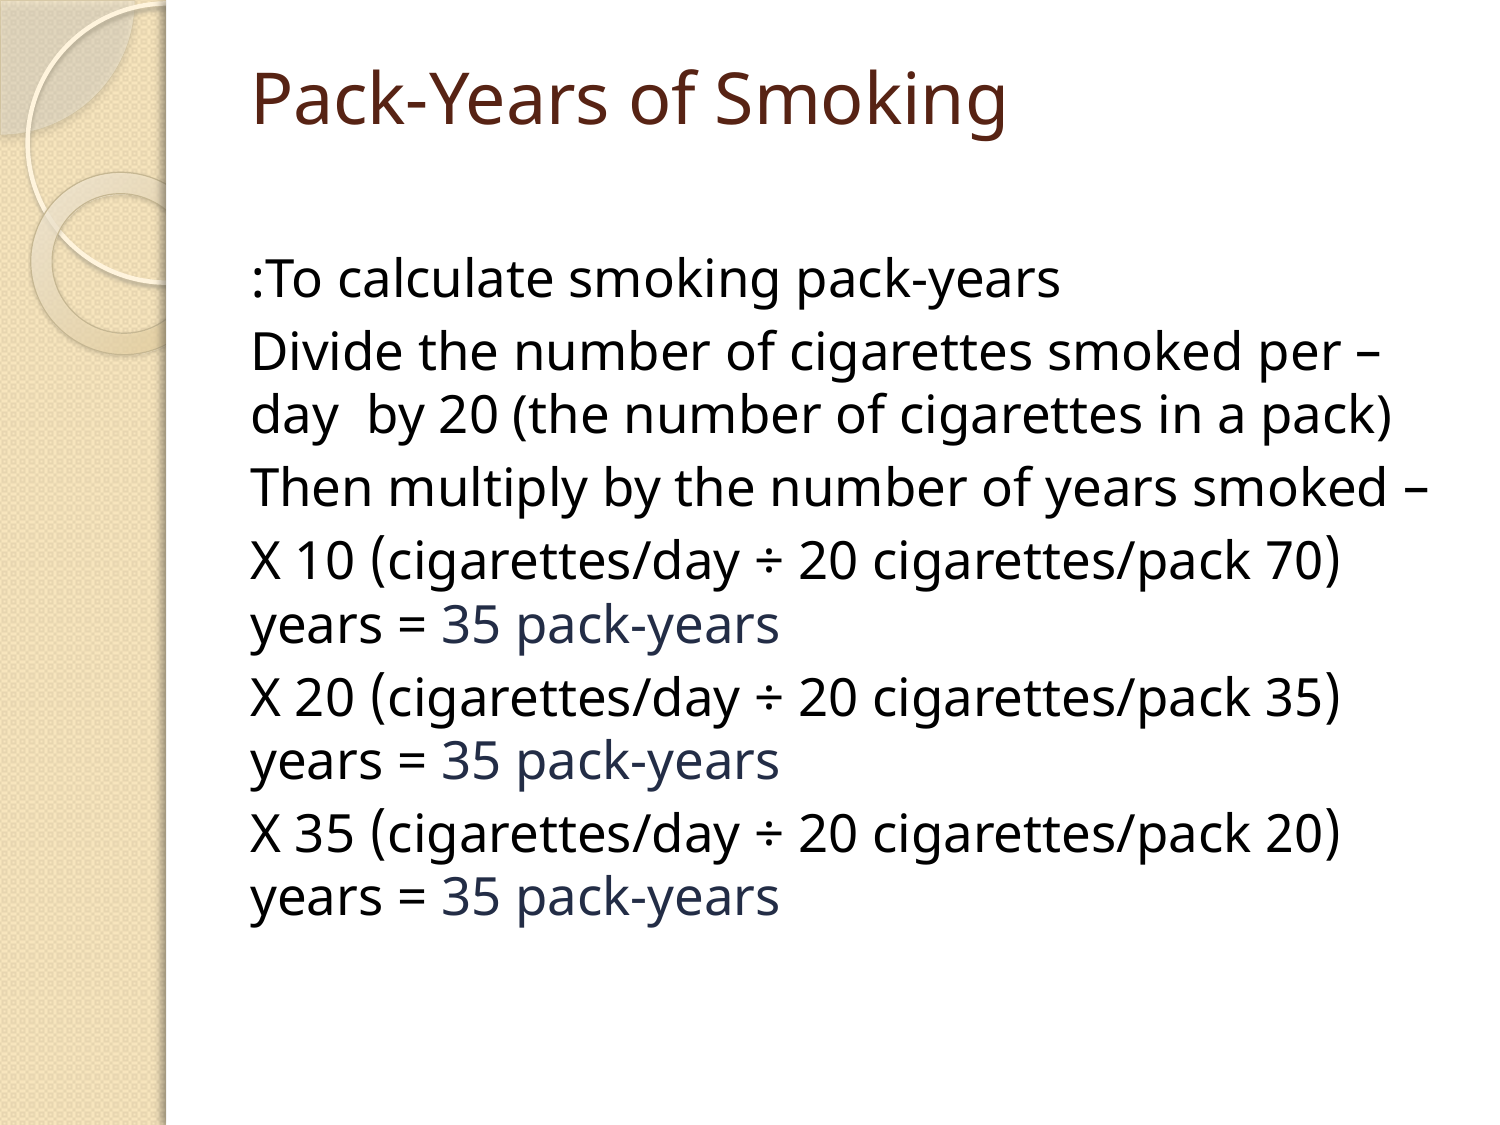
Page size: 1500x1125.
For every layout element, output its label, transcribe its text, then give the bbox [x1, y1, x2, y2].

list To calculate smoking pack-years: – Divide the number of cigarettes smoked per day by 20 (the number of cigarettes in a pack) – Then multiply by the number of years smoked (70 cigarettes/day ÷ 20 cigarettes/pack) X 10 years = 35 pack-years (35 cigarettes/day ÷ 20 cigarettes/pack) X 20 years = 35 pack-years (20 cigarettes/day ÷ 20 cigarettes/pack) X 35 years = 35 pack-years [235, 237, 1466, 1025]
title Pack-Years of Smoking [235, 45, 1466, 233]
